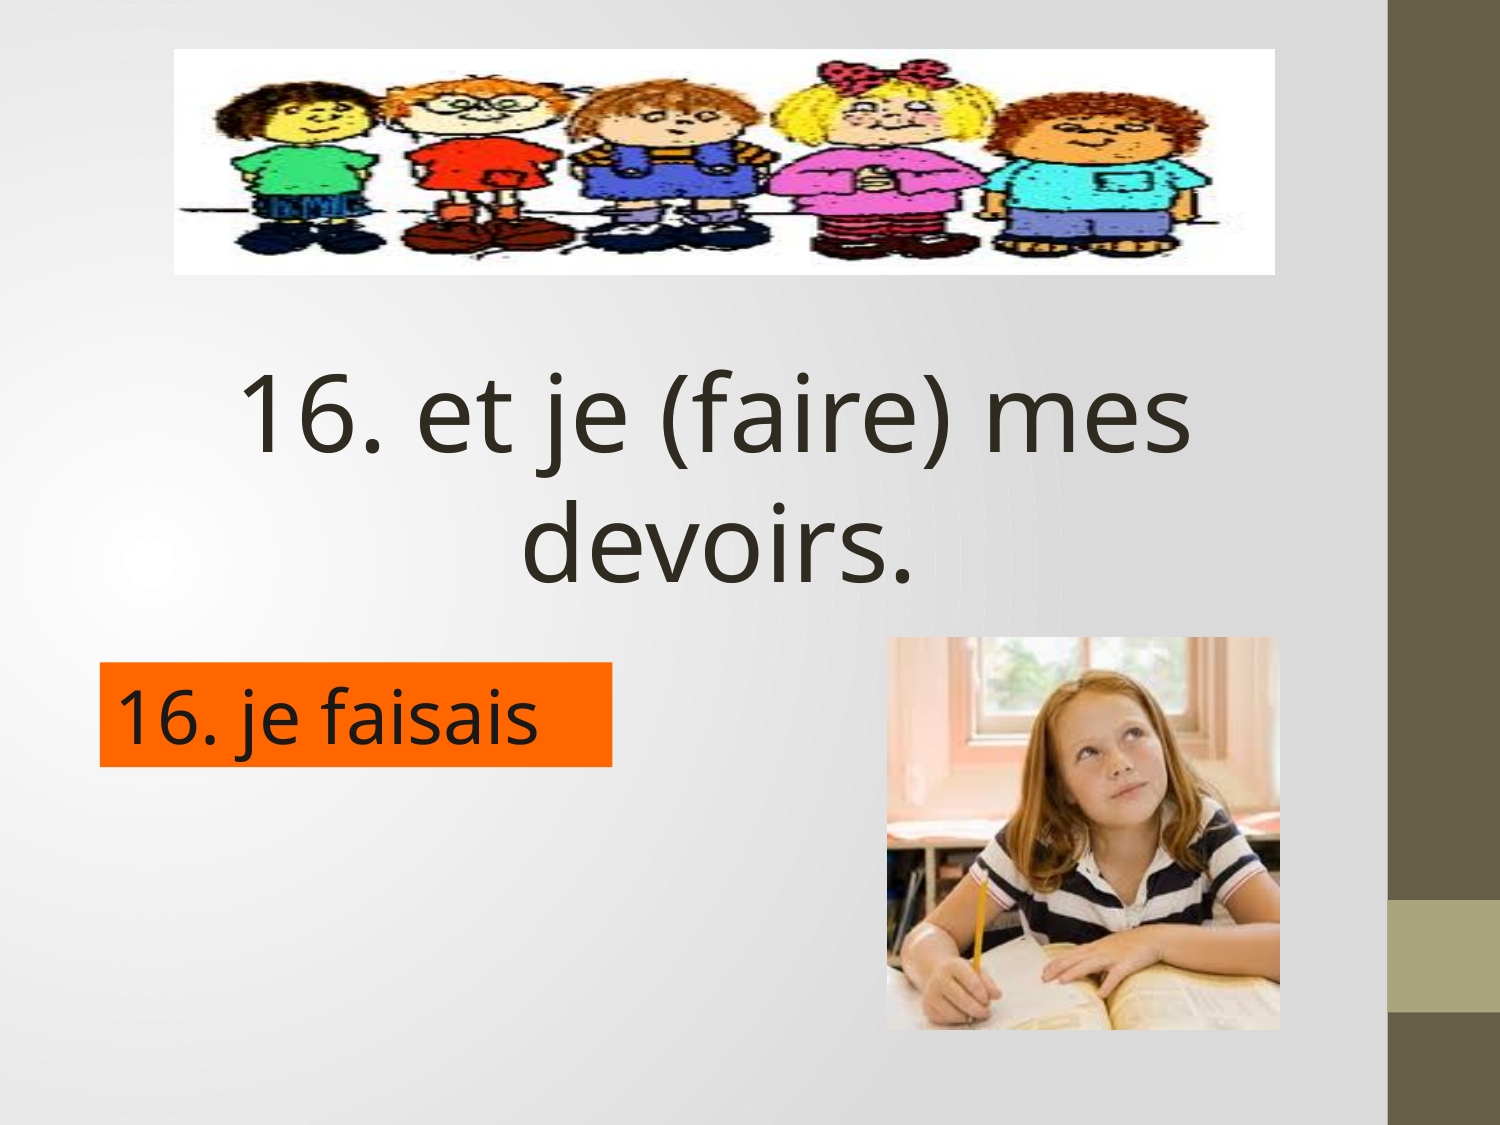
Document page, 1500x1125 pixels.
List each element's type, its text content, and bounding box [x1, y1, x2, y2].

list 16. et je (faire) mes devoirs. [50, 337, 1363, 613]
text_box 16. je faisais [99, 662, 613, 768]
picture [174, 49, 1276, 276]
picture [886, 636, 1280, 1030]
